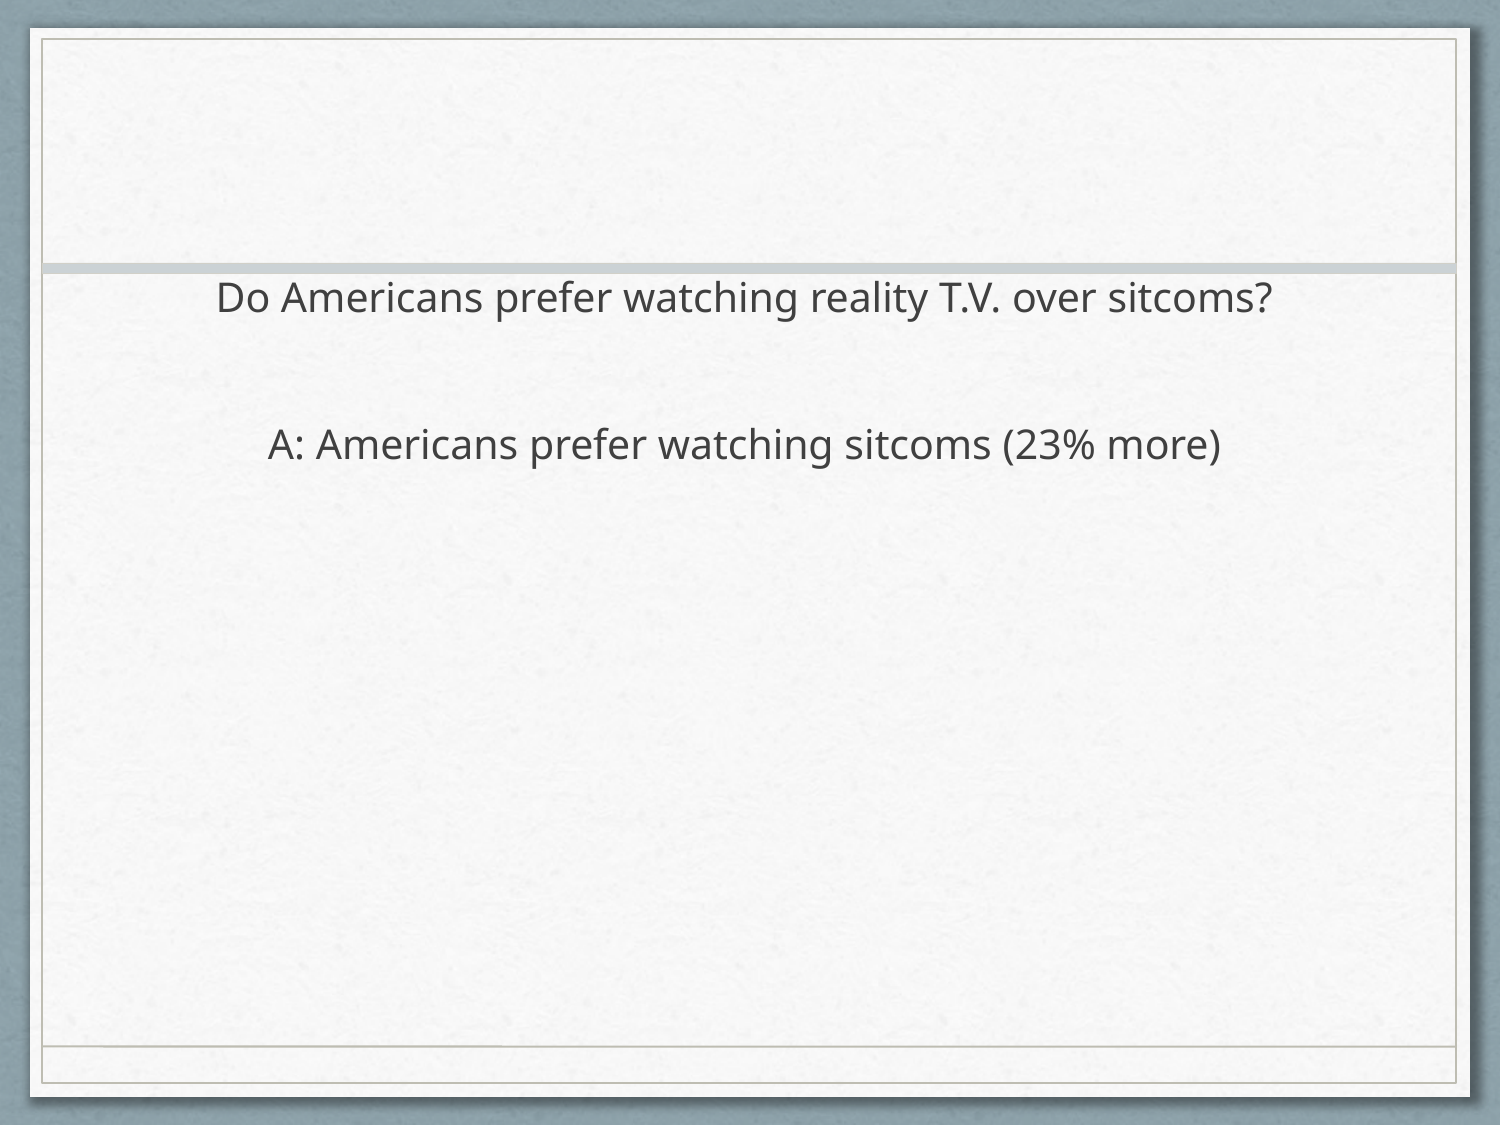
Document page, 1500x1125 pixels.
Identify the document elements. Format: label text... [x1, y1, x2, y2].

title Do Americans prefer watching reality T.V. over sitcoms? A: Americans prefer watching sitcoms (23% more) [147, 259, 1353, 480]
picture [30, 28, 1470, 1097]
